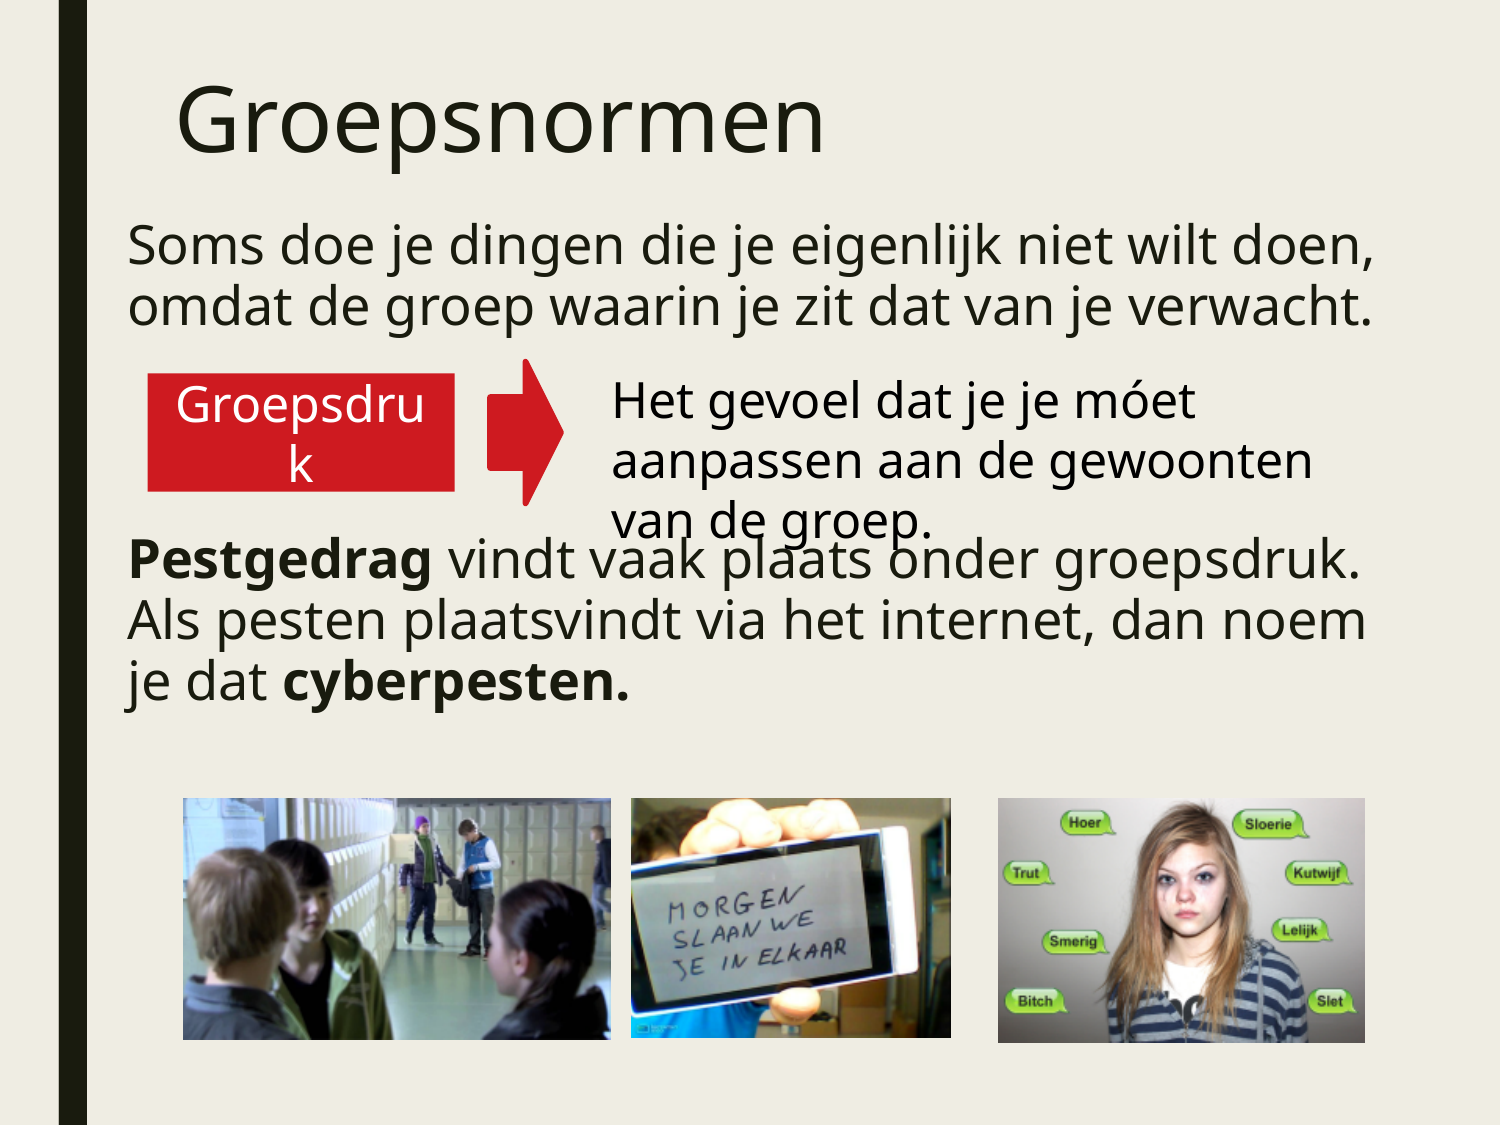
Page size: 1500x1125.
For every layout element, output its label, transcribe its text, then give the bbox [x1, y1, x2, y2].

list Soms doe je dingen die je eigenlijk niet wilt doen, omdat de groep waarin je zit dat van je verwacht. Pestgedrag vindt vaak plaats onder groepsdruk. Als pesten plaatsvindt via het internet, dan noem je dat cyberpesten. [112, 208, 1402, 776]
title Groepsnormen [159, 66, 1341, 185]
text_box Groepsdruk [147, 373, 455, 492]
text_box [487, 358, 564, 507]
picture [997, 798, 1365, 1043]
picture [182, 798, 611, 1040]
text_box Het gevoel dat je je móet aanpassen aan de gewoonten van de groep. [596, 361, 1400, 557]
picture [631, 798, 951, 1038]
